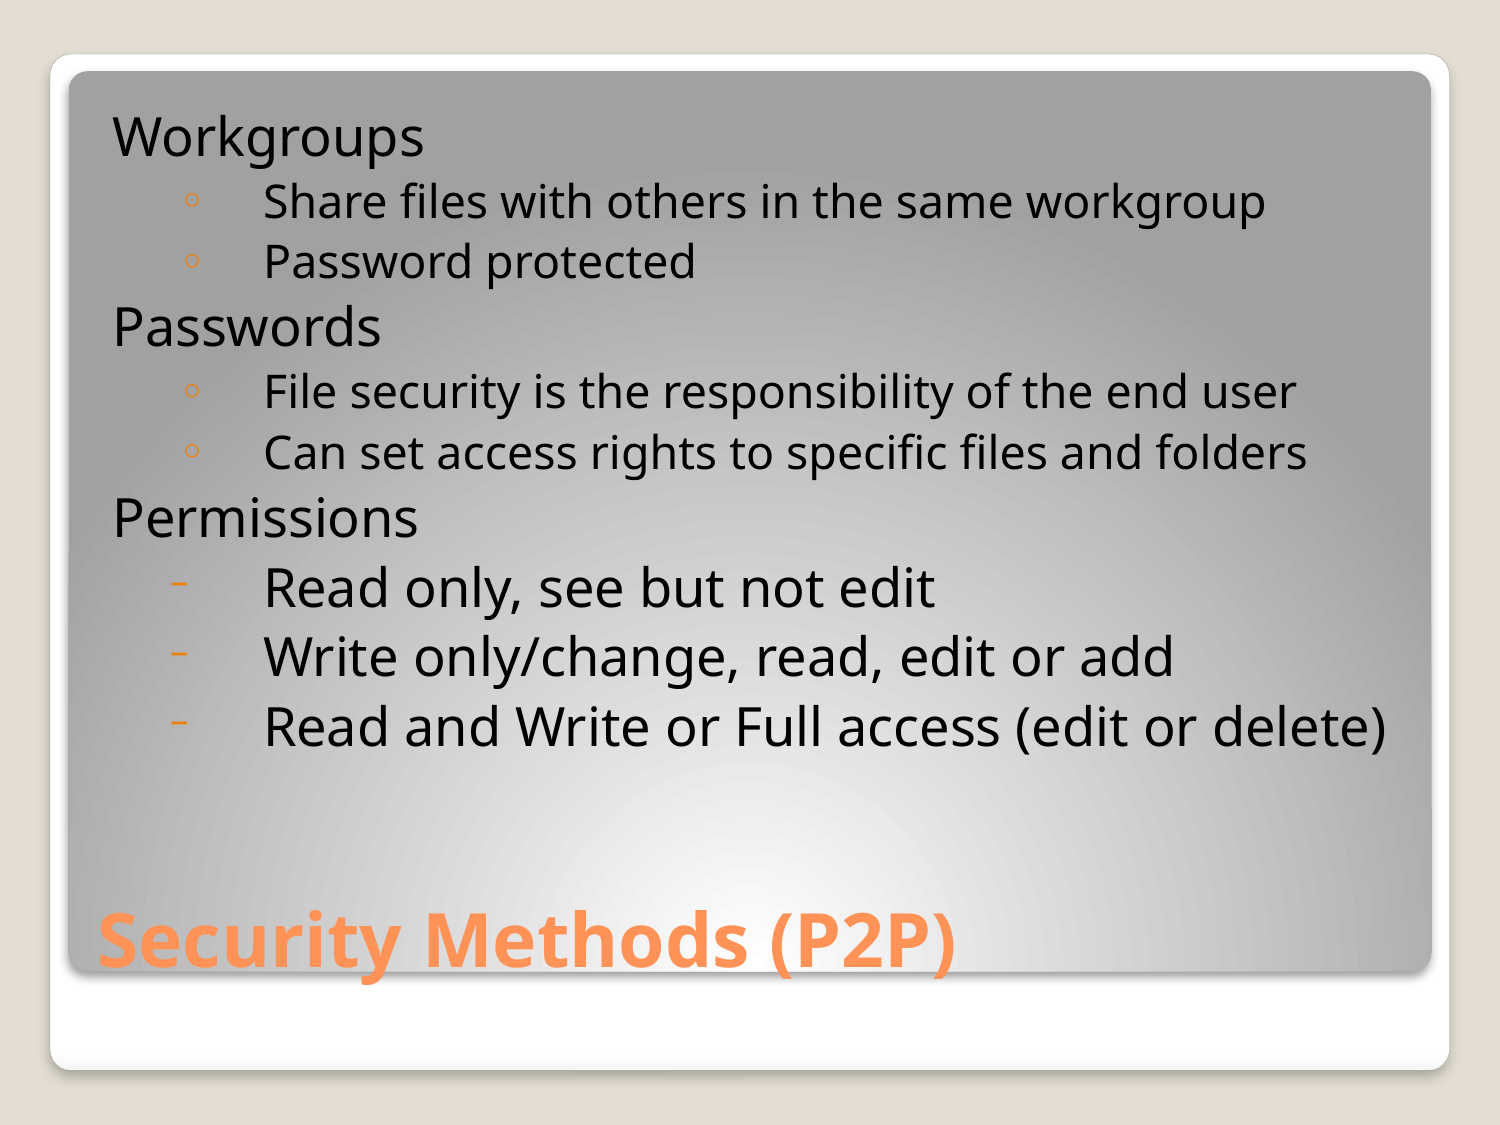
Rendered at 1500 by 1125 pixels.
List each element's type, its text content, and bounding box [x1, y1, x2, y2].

list Workgroups Share files with others in the same workgroup Password protected Passwords File security is the responsibility of the end user Can set access rights to specific files and folders Permissions Read only, see but not edit Write only/change, read, edit or add Read and Write or Full access (edit or delete) [82, 86, 1425, 774]
title Security Methods (P2P) [82, 817, 1425, 990]
